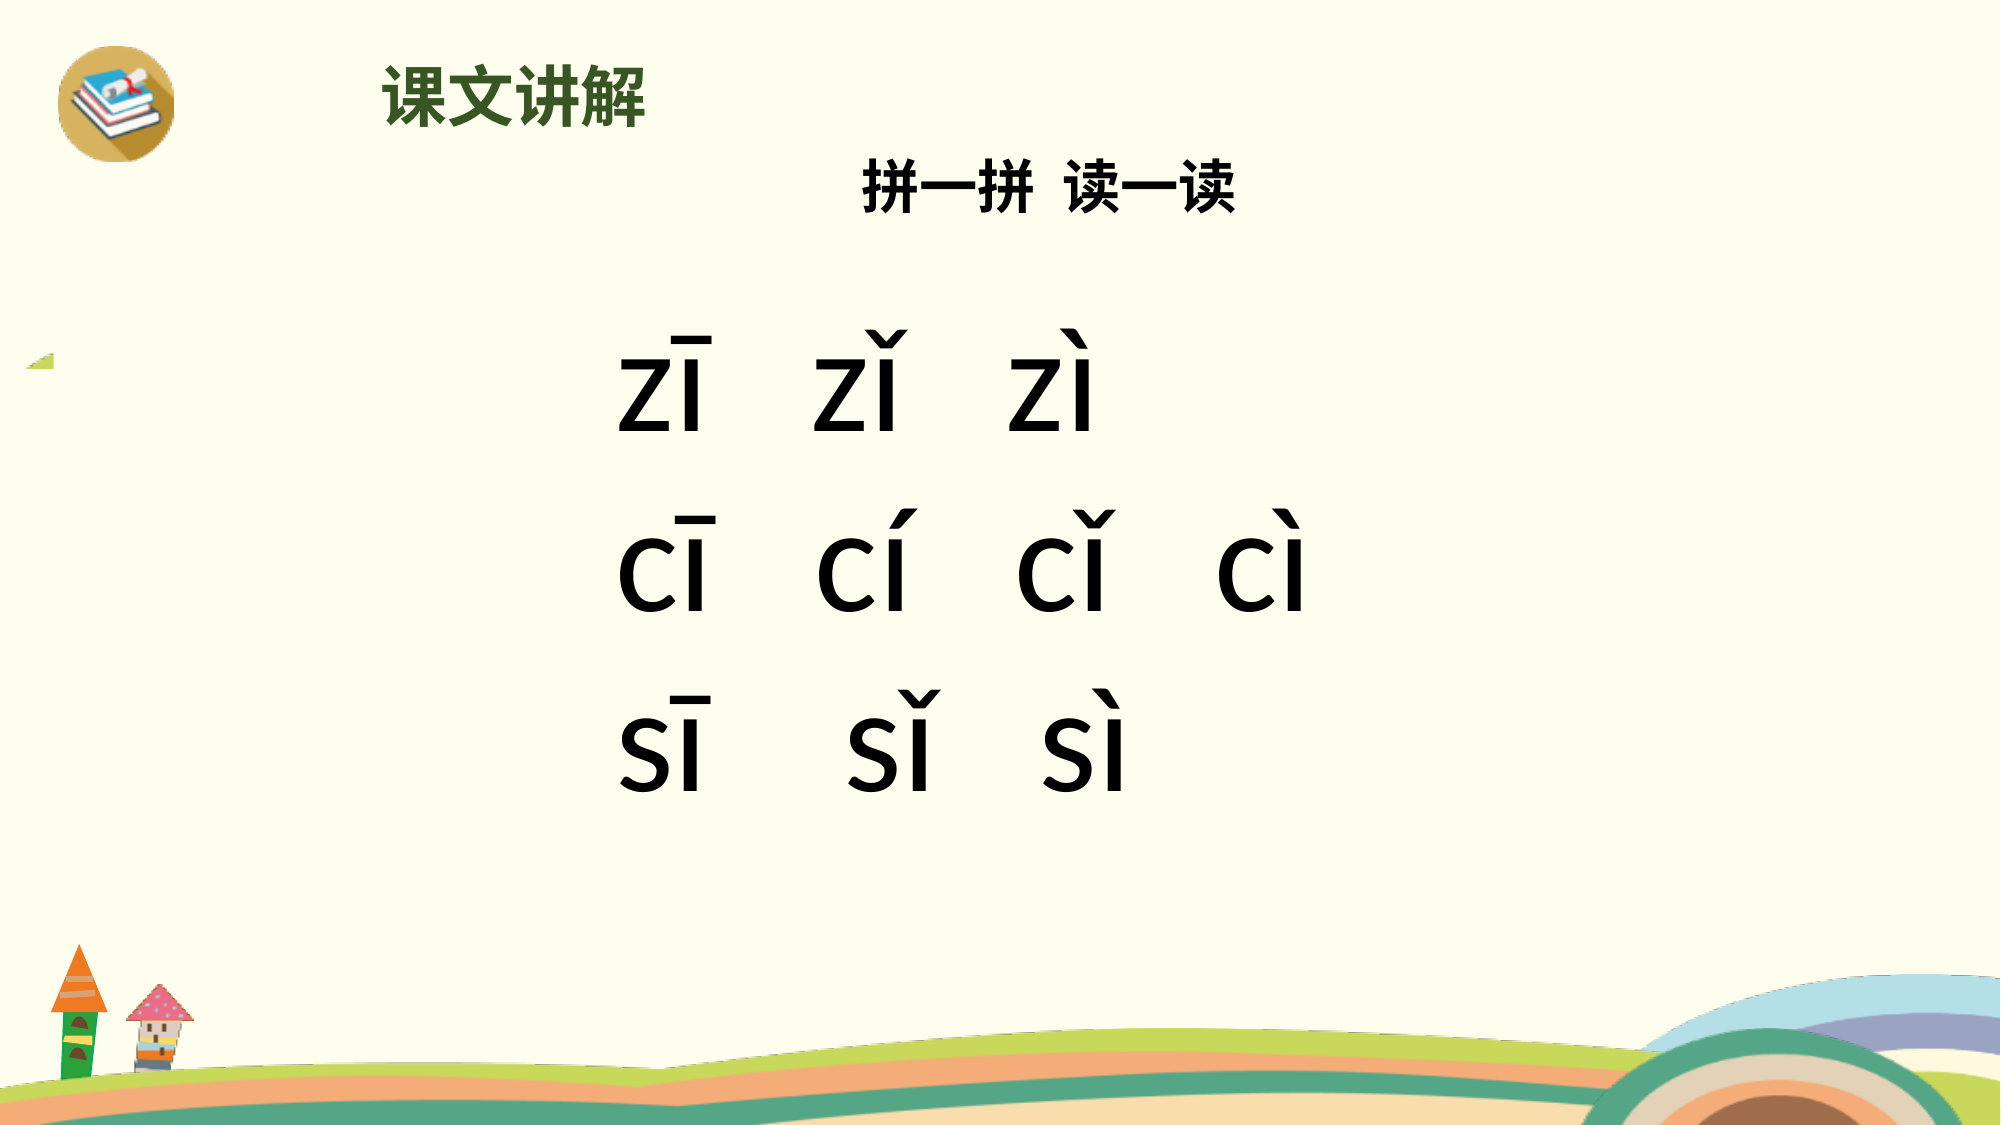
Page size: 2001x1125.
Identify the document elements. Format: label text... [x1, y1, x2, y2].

text_box 课文讲解 [365, 47, 663, 143]
text_box 拼一拼 读一读 [846, 143, 1267, 229]
picture [0, 0, 2001, 1125]
text_box zī zǐ zì cī cí cǐ cì sī sǐ sì [600, 274, 1362, 1009]
